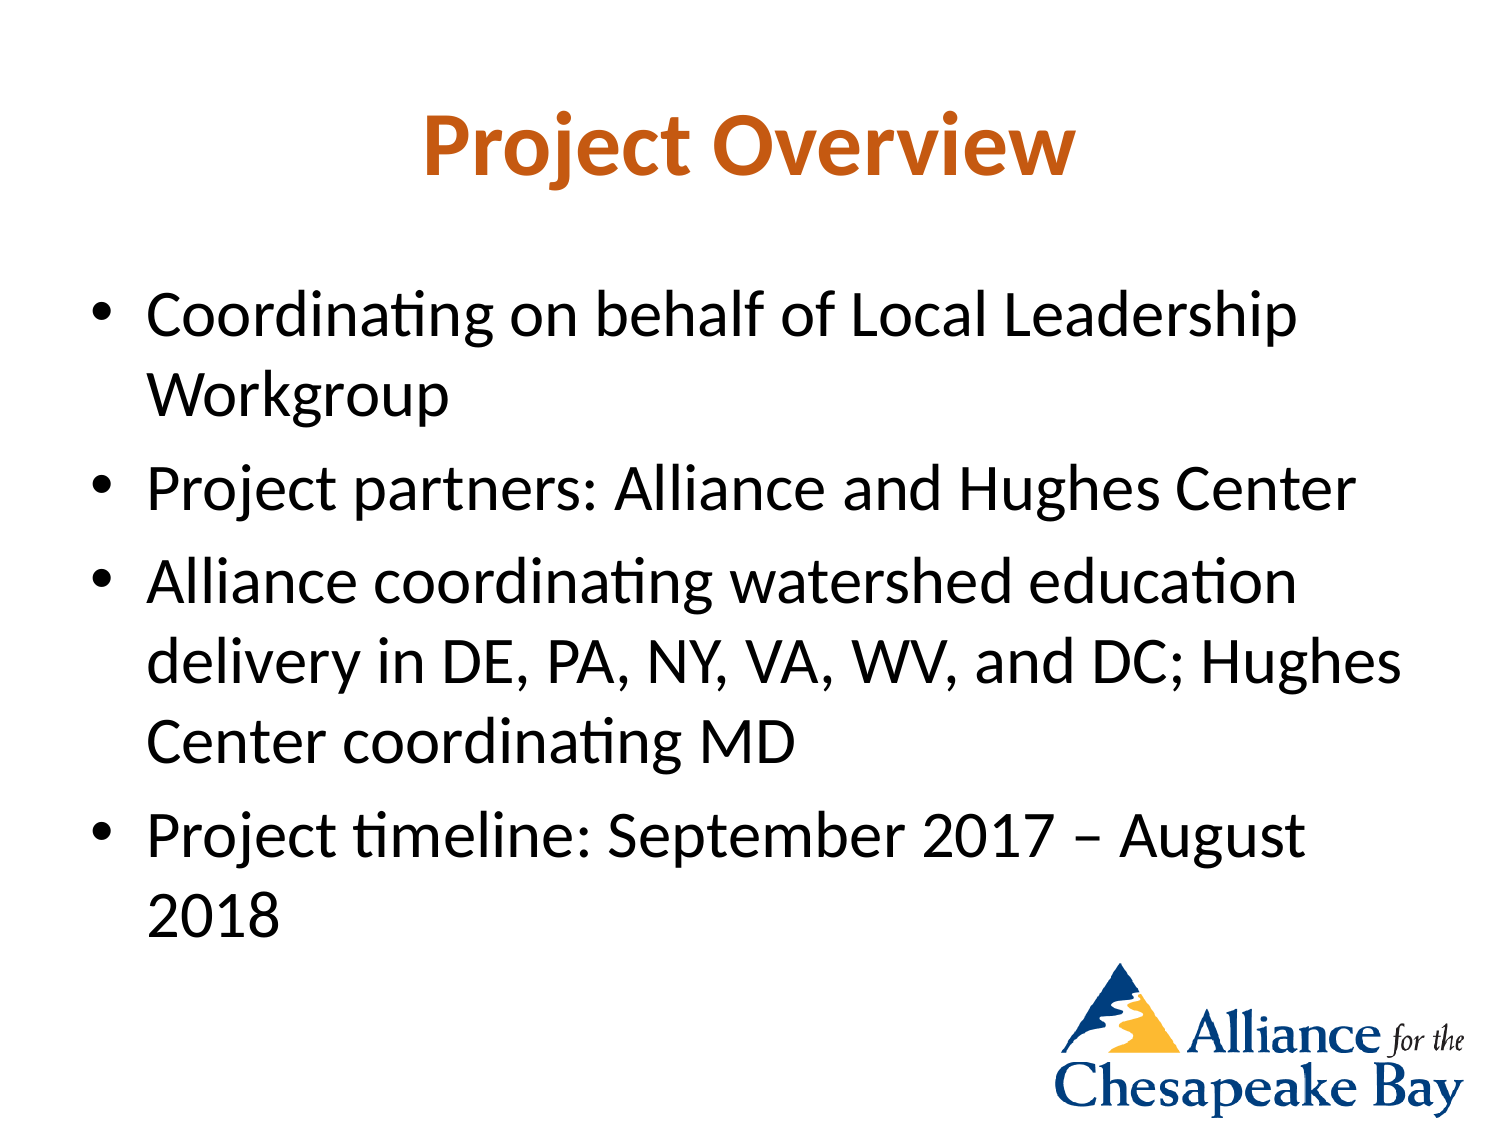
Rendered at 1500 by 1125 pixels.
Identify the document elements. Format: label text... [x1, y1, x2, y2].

picture [1017, 956, 1500, 1125]
list Coordinating on behalf of Local Leadership Workgroup Project partners: Alliance and Hughes Center Alliance coordinating watershed education delivery in DE, PA, NY, VA, WV, and DC; Hughes Center coordinating MD Project timeline: September 2017 – August 2018 [75, 262, 1425, 984]
title Project Overview [75, 45, 1425, 233]
